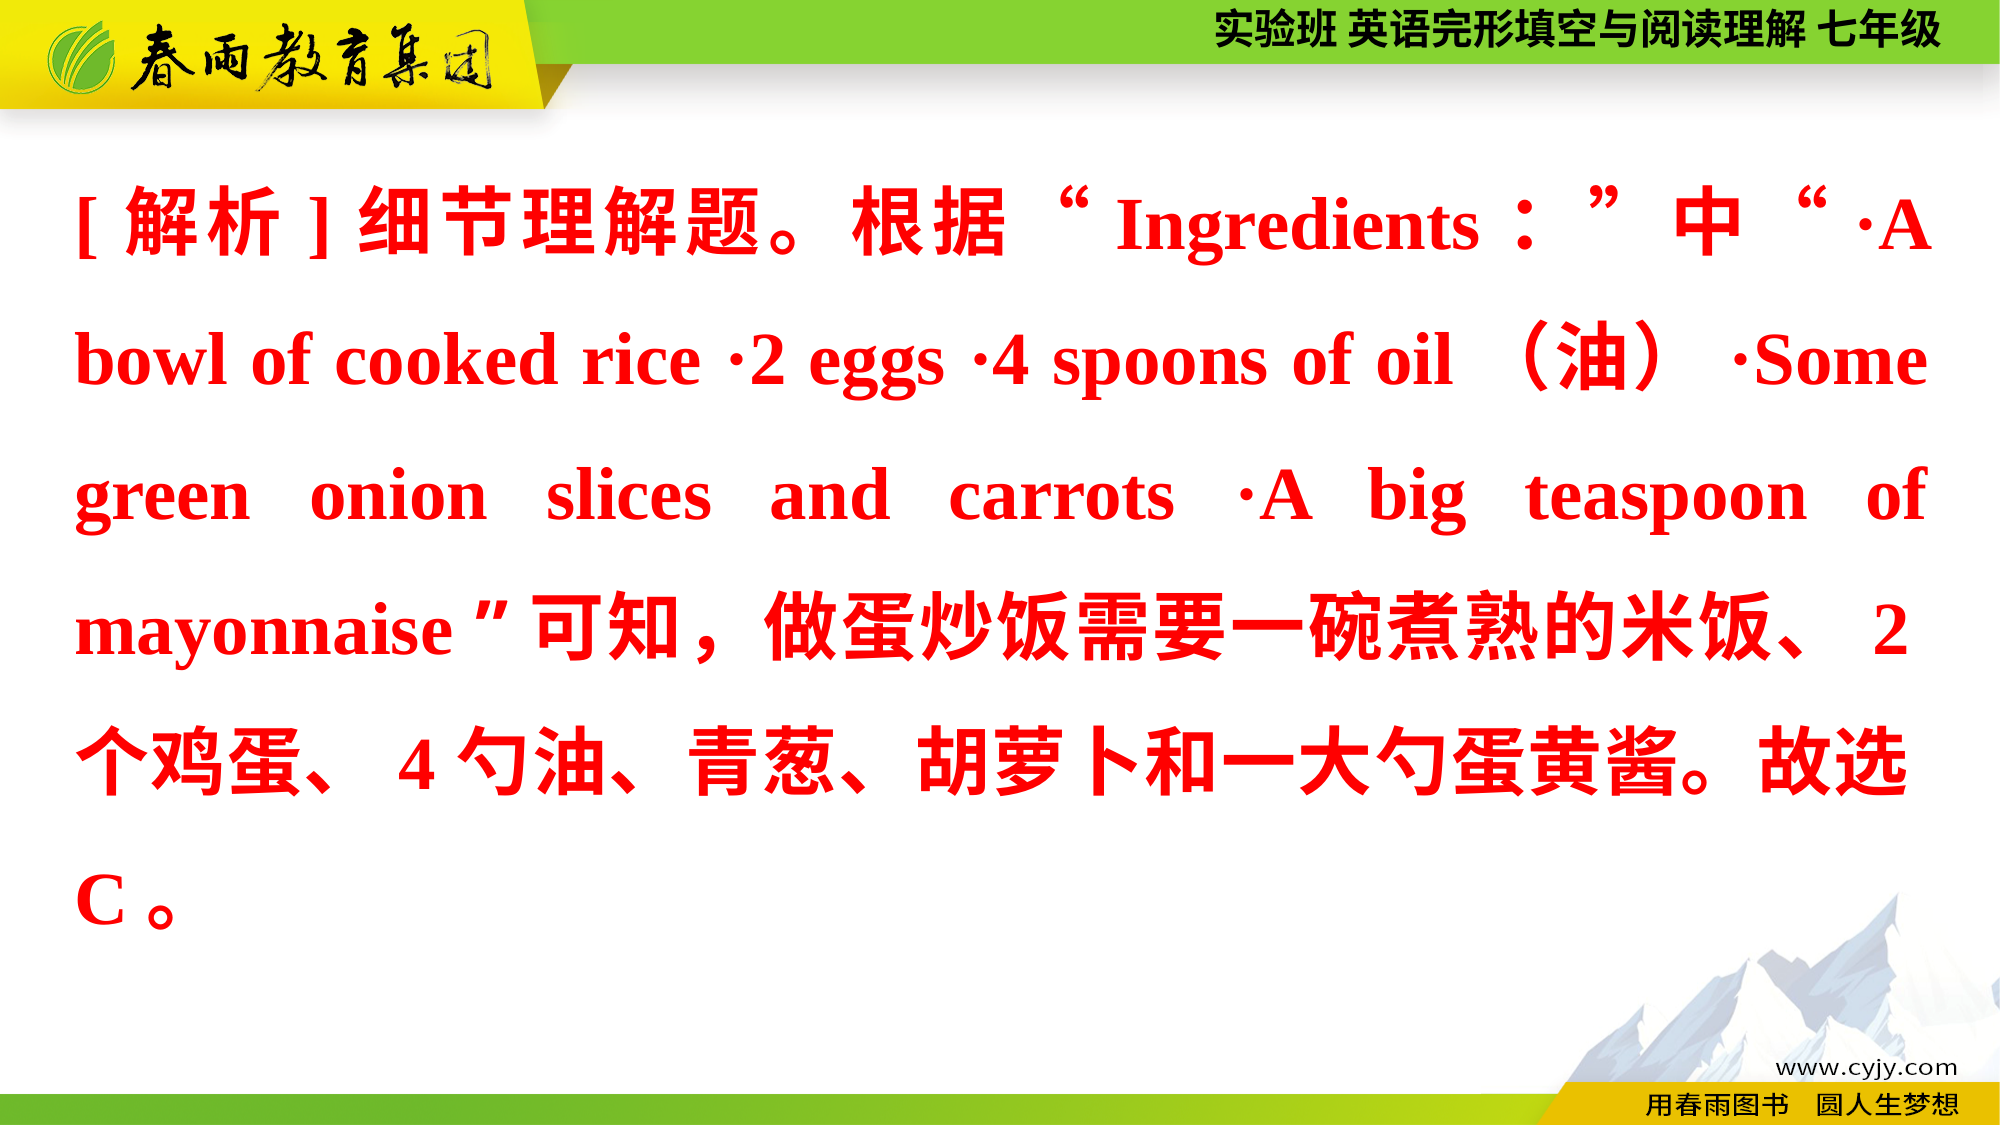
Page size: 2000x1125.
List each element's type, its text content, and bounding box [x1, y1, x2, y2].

list [解析]细节理解题。根据“Ingredients：”中“·A bowl of cooked rice ·2 eggs ·4 spoons of oil（油）·Some green onion slices and carrots ·A big teaspoon of mayonnaise ”可知，做蛋炒饭需要一碗煮熟的米饭、2个鸡蛋、4勺油、青葱、胡萝卜和一大勺蛋黄酱。故选C。 [59, 122, 1944, 802]
picture [0, 0, 2000, 1125]
